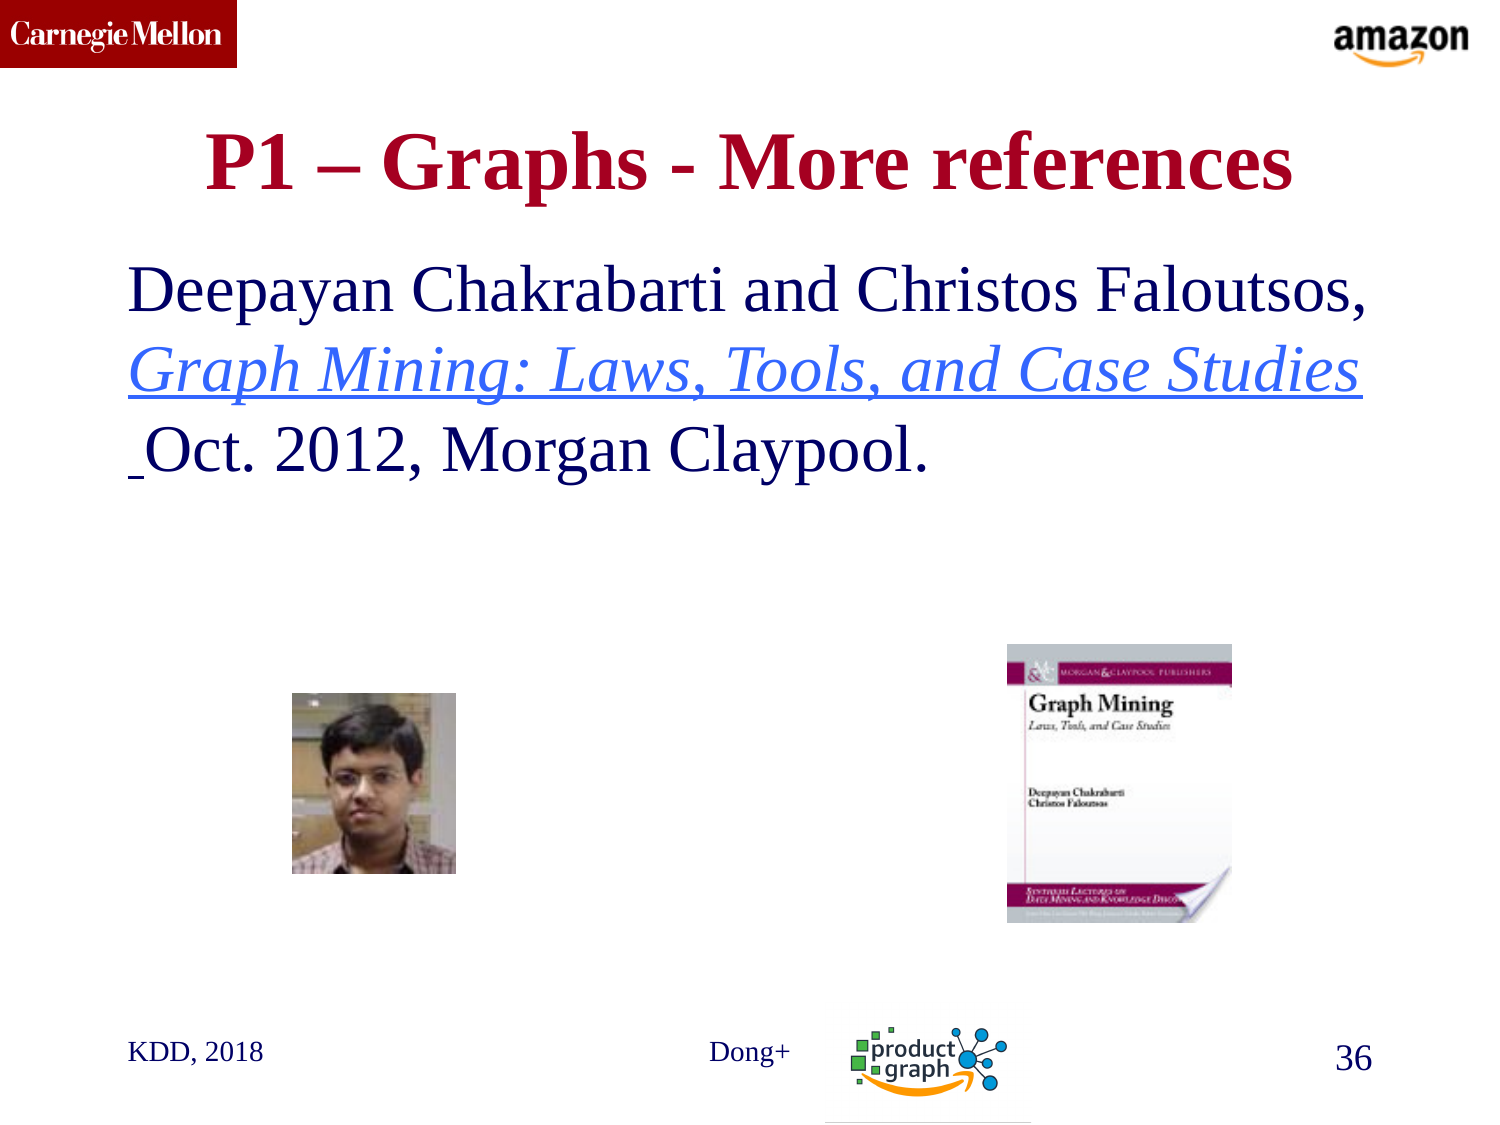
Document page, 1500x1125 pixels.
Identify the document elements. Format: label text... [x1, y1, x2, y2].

slide_number KDD, 2018 [112, 1024, 426, 1101]
footer Dong+ [512, 1024, 988, 1101]
slide_number 36 [1074, 1024, 1388, 1101]
picture [292, 693, 456, 874]
picture [1322, 4, 1484, 88]
list Deepayan Chakrabarti and Christos Faloutsos, Graph Mining: Laws, Tools, and Case Studies Oct. 2012, Morgan Claypool. [112, 237, 1388, 1001]
picture [1007, 644, 1232, 923]
title P1 – Graphs - More references [112, 99, 1388, 213]
picture [0, 0, 237, 68]
